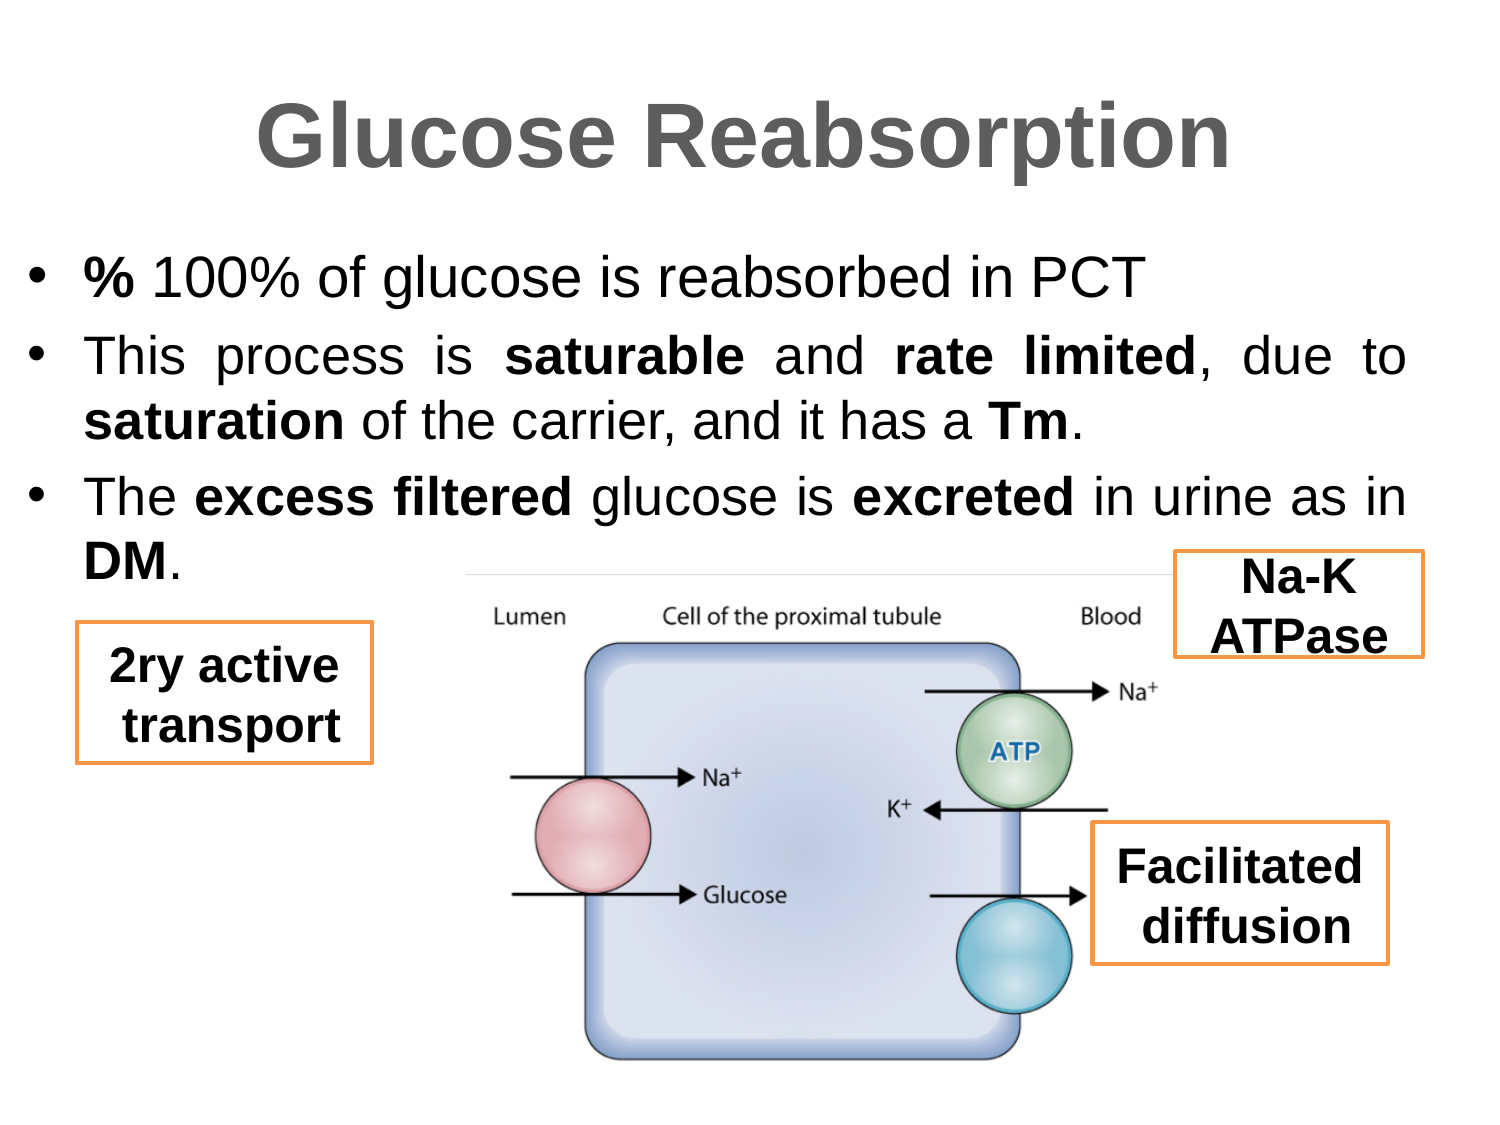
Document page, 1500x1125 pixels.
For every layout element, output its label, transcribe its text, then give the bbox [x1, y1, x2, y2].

text_box 2ry active transport [75, 620, 374, 765]
text_box Glucose Reabsorption [240, 68, 1249, 193]
text_box Facilitated diffusion [1217, 820, 1390, 966]
picture [466, 573, 1211, 1095]
text_box Na-K ATPase [1173, 549, 1425, 659]
list % 100% of glucose is reabsorbed in PCT This process is saturable and rate limited, due to saturation of the carrier, and it has a Tm. The excess filtered glucose is excreted in urine as in DM. [12, 231, 1424, 331]
